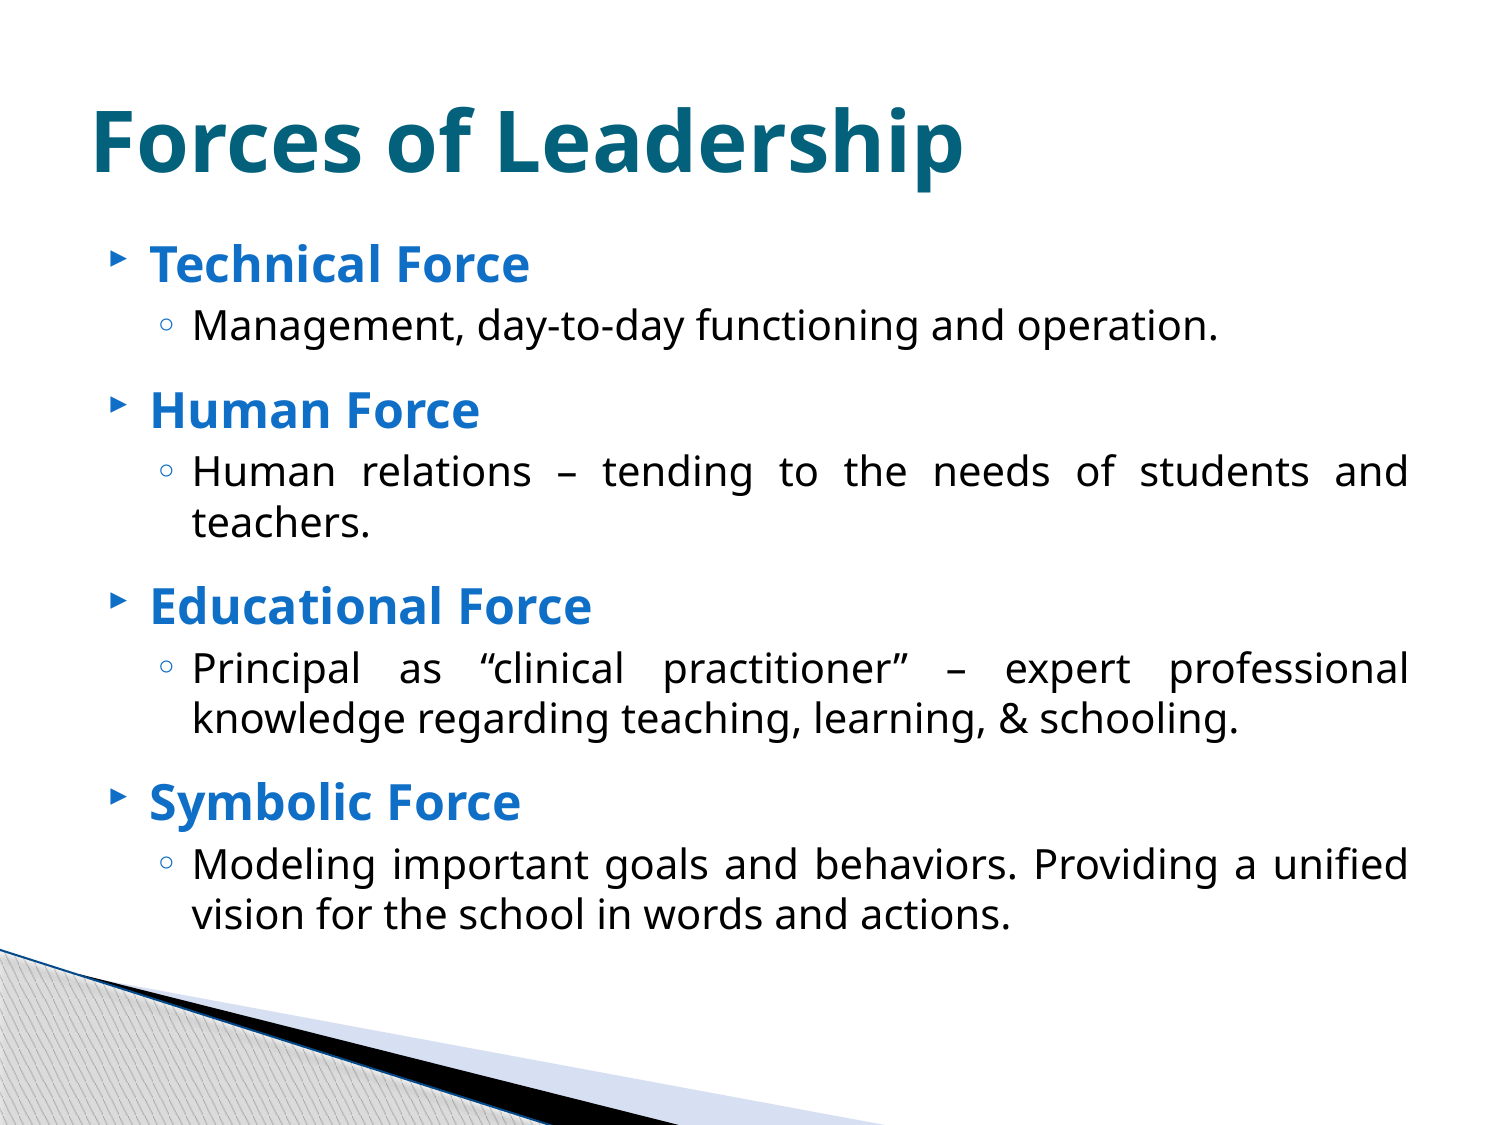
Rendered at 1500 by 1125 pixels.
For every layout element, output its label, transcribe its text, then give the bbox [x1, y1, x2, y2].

list Technical Force Management, day-to-day functioning and operation. Human Force Human relations – tending to the needs of students and teachers. Educational Force Principal as “clinical practitioner” – expert professional knowledge regarding teaching, learning, & schooling. Symbolic Force Modeling important goals and behaviors. Providing a unified vision for the school in words and actions. [75, 233, 1425, 986]
title Forces of Leadership [75, 45, 1425, 233]
